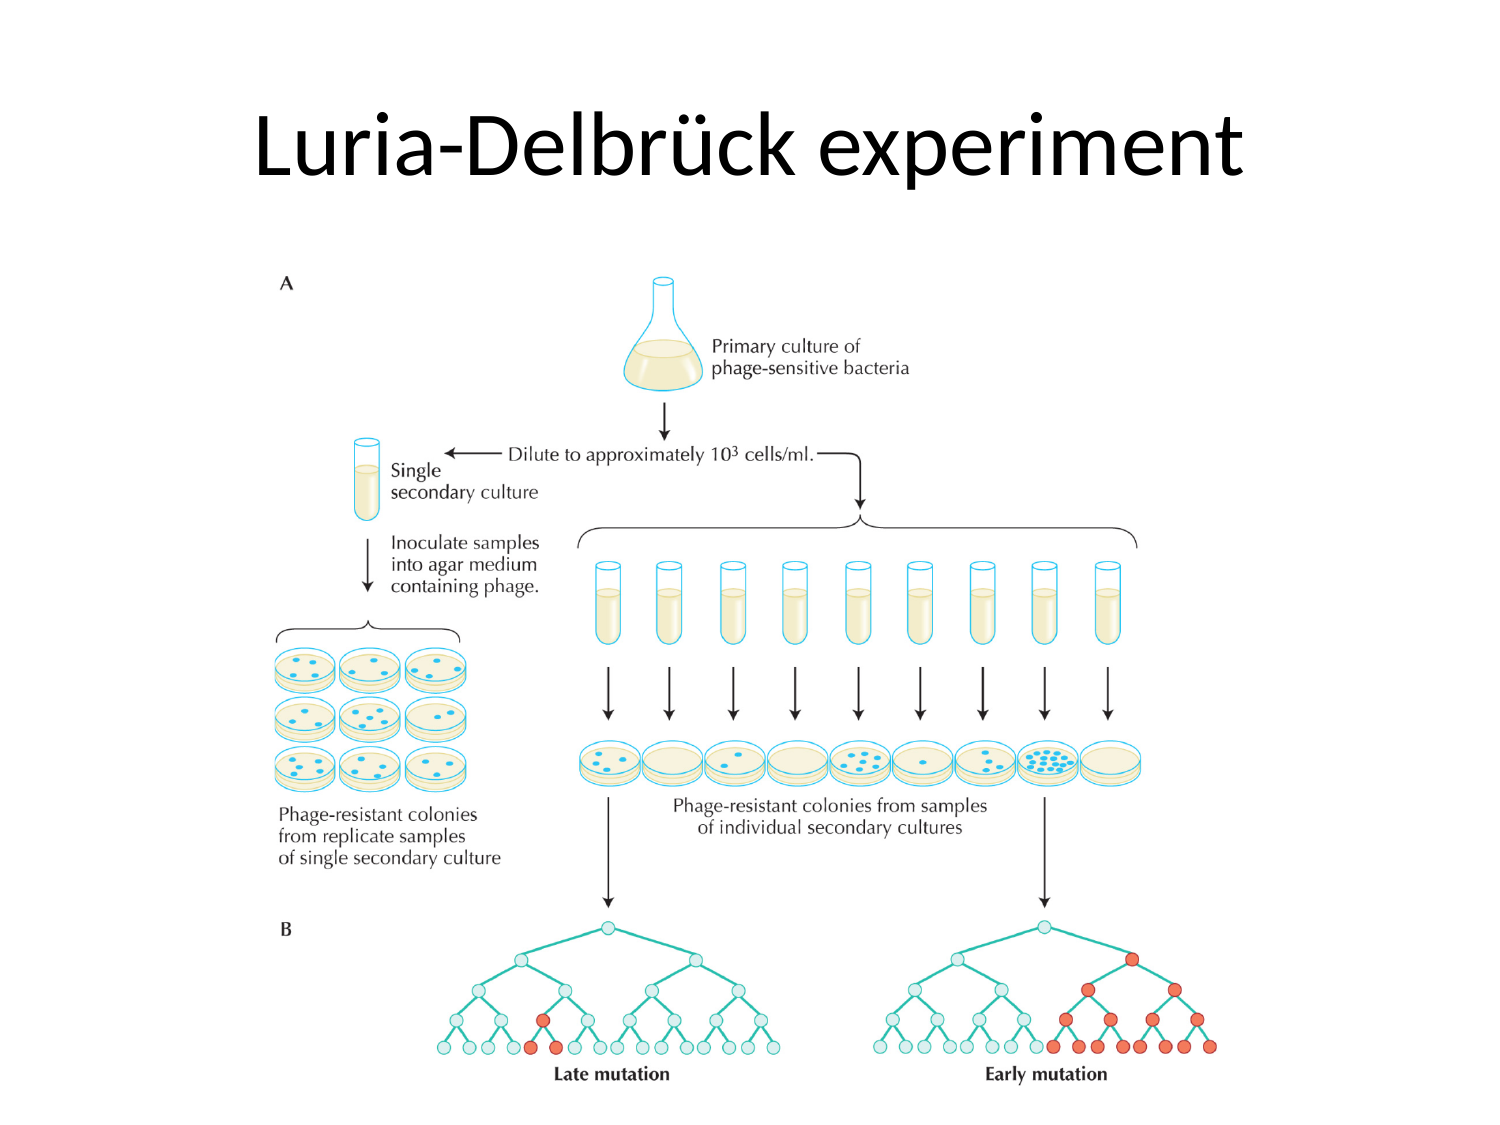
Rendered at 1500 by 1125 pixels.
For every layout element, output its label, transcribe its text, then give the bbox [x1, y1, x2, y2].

title Luria-Delbrück experiment [75, 45, 1425, 233]
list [229, 231, 1259, 1099]
